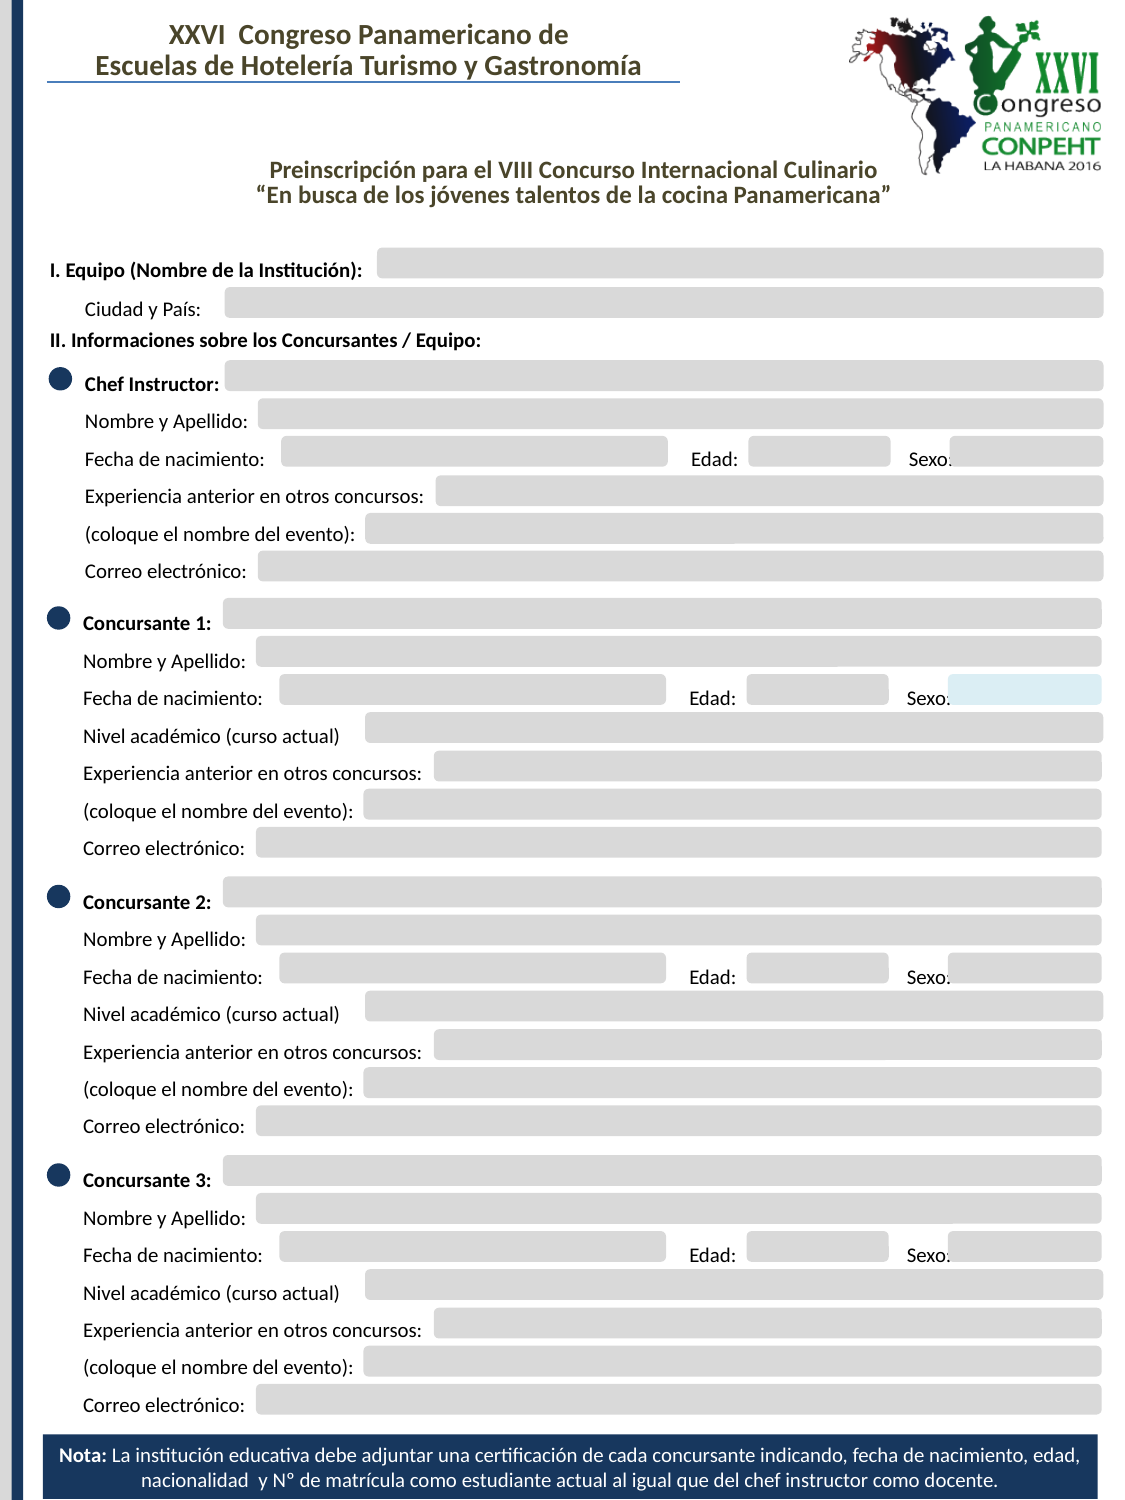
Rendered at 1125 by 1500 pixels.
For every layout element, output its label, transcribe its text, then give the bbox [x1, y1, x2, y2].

text_box [279, 433, 670, 469]
text_box [253, 1190, 1104, 1226]
text_box [431, 748, 1104, 784]
text_box [253, 824, 1104, 860]
text_box [253, 633, 1104, 669]
text_box [44, 882, 73, 911]
text_box [277, 671, 669, 707]
text_box [44, 1161, 73, 1189]
text_box [222, 358, 1106, 394]
text_box [253, 1103, 1104, 1139]
text_box [746, 433, 893, 469]
text_box [431, 1305, 1104, 1341]
text_box [277, 1228, 669, 1264]
text_box [362, 1267, 1106, 1303]
text_box [945, 1228, 1104, 1264]
text_box [361, 1065, 1104, 1101]
text_box Ciudad y País: [739, 320, 774, 329]
text_box Preinscripción para el VIII Concurso Internacional Culinario “En busca de los jóvenes talentos de la cocina Panamericana” [117, 151, 1032, 216]
picture [849, 14, 1103, 176]
text_box [363, 510, 1106, 546]
text_box [220, 1152, 1104, 1188]
text_box [220, 595, 1104, 631]
text_box [945, 671, 1104, 707]
text_box [744, 1228, 891, 1264]
text_box II. Informaciones sobre los Concursantes / Equipo: [35, 318, 739, 359]
text_box [220, 874, 1104, 910]
text_box [253, 912, 1104, 948]
text_box [253, 1381, 1104, 1417]
text_box [255, 548, 1106, 584]
text_box [44, 604, 73, 632]
text_box Concursante 3: Nombre y Apellido: Fecha de nacimiento: Edad: Sexo: Nivel académico (curso actual) Experiencia anterior en otros concursos: (coloque el nombre del evento): Correo electrónico: [68, 1147, 1088, 1424]
text_box [46, 365, 75, 393]
text_box I. Equipo (Nombre de la Institución): [35, 249, 739, 289]
text_box [14, 0, 25, 1500]
text_box Concursante 1: Nombre y Apellido: Fecha de nacimiento: Edad: Sexo: Nivel académico (curso actual) Experiencia anterior en otros concursos: (coloque el nombre del evento): Correo electrónico: [68, 590, 1088, 867]
text_box [222, 284, 1106, 320]
text_box [255, 396, 1106, 432]
text_box Ciudad y País: [70, 288, 223, 318]
text_box [431, 1027, 1104, 1063]
text_box [744, 671, 891, 707]
text_box [947, 433, 1106, 469]
text_box [362, 988, 1106, 1024]
text_box [361, 786, 1104, 822]
text_box [945, 950, 1104, 986]
text_box Chef Instructor: Nombre y Apellido: Fecha de nacimiento: Edad: Sexo: Experiencia anterior en otros concursos: (coloque el nombre del evento): Correo electrónico: [70, 350, 1090, 591]
text_box Concursante 2: Nombre y Apellido: Fecha de nacimiento: Edad: Sexo: Nivel académico (curso actual) Experiencia anterior en otros concursos: (coloque el nombre del evento): Correo electrónico: [68, 868, 1088, 1146]
text_box [433, 473, 1106, 509]
text_box [362, 710, 1106, 746]
text_box Nota: La institución educativa debe adjuntar una certificación de cada concursante indicando, fecha de nacimiento, edad, nacionalidad y Nº de matrícula como estudiante actual al igual que del chef instructor como docente. [42, 1434, 1098, 1499]
text_box [0, 0, 14, 1500]
text_box [744, 950, 891, 986]
text_box [374, 245, 1106, 281]
text_box [361, 1343, 1104, 1379]
text_box XXVI Congreso Panamericano de Escuelas de Hotelería Turismo y Gastronomía [46, 11, 692, 89]
text_box [277, 950, 669, 986]
